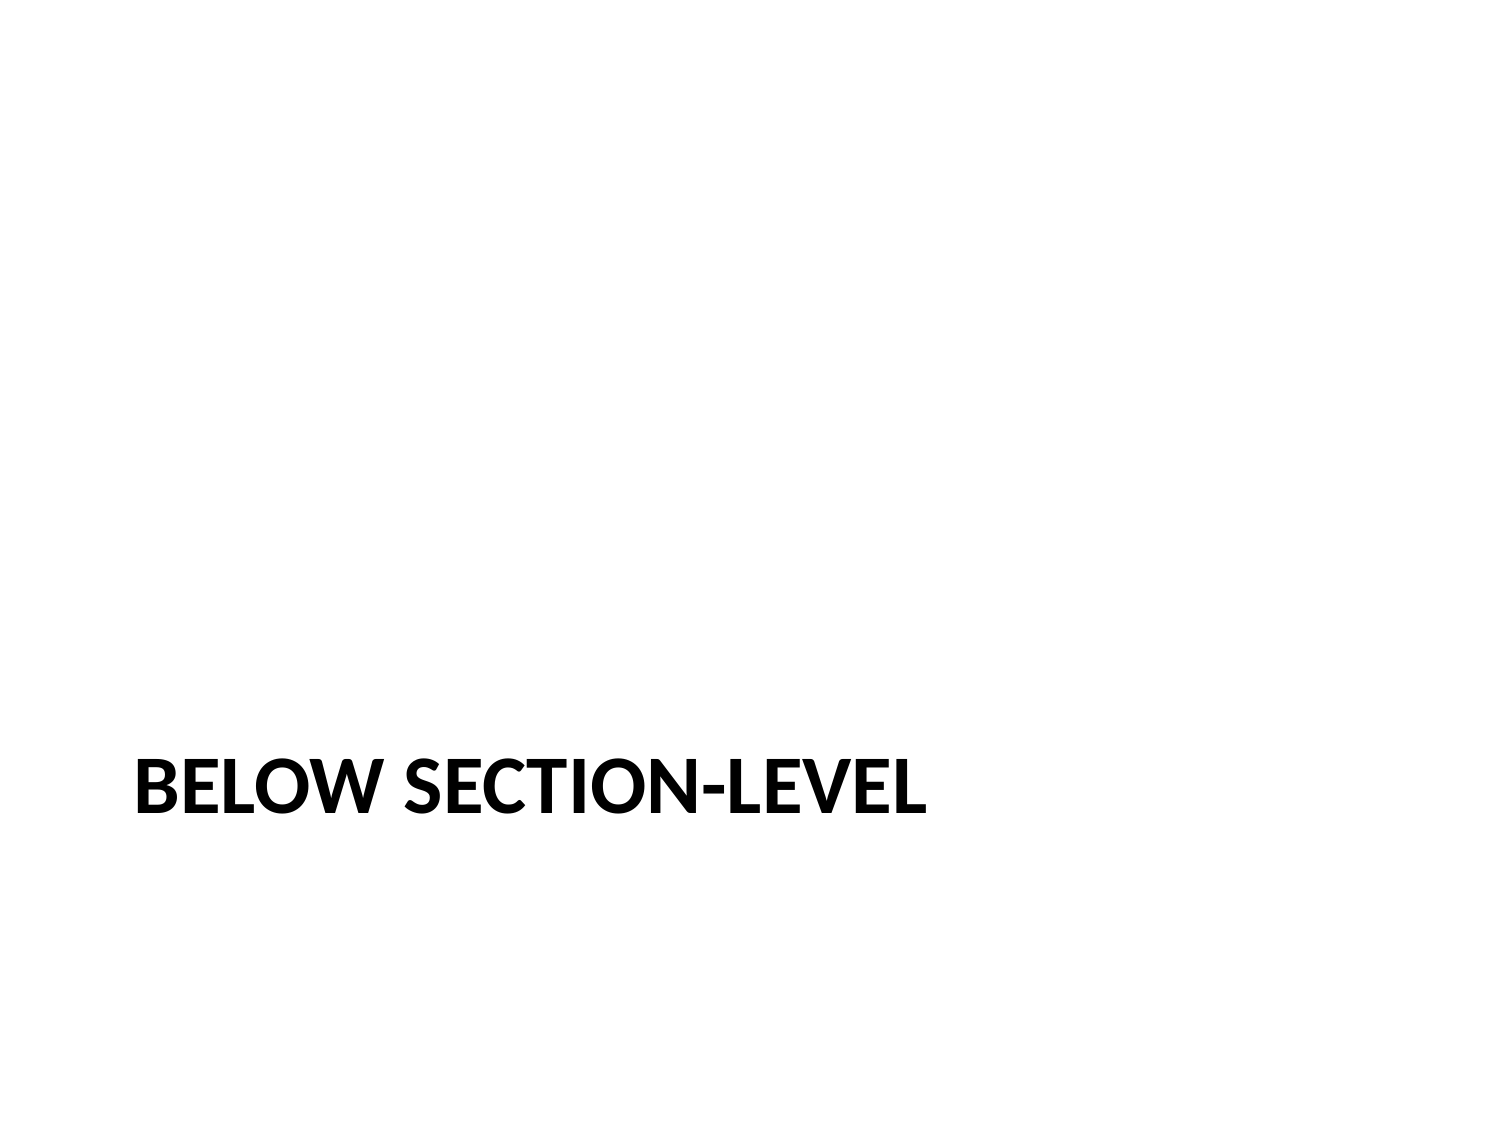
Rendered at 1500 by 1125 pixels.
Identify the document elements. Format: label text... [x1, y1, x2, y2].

title Below section-level [118, 722, 1394, 947]
